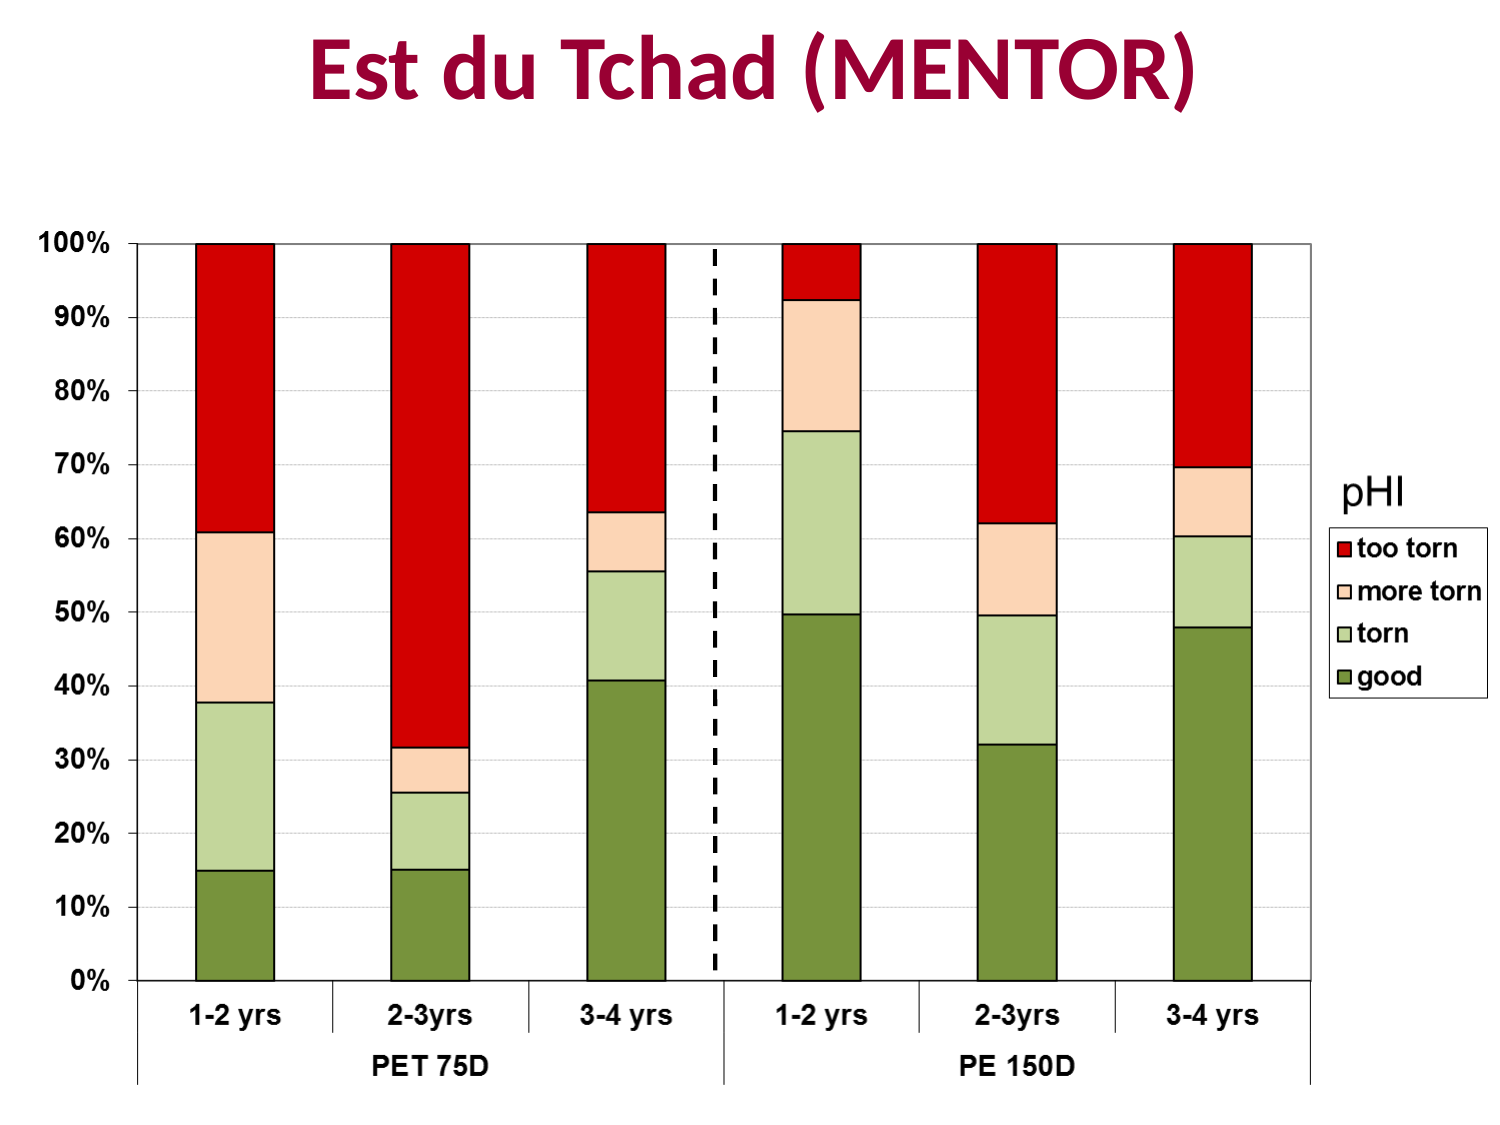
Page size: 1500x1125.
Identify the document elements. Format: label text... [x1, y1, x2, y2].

picture [0, 203, 1492, 1125]
text_box Est du Tchad (MENTOR) [79, 0, 1430, 167]
